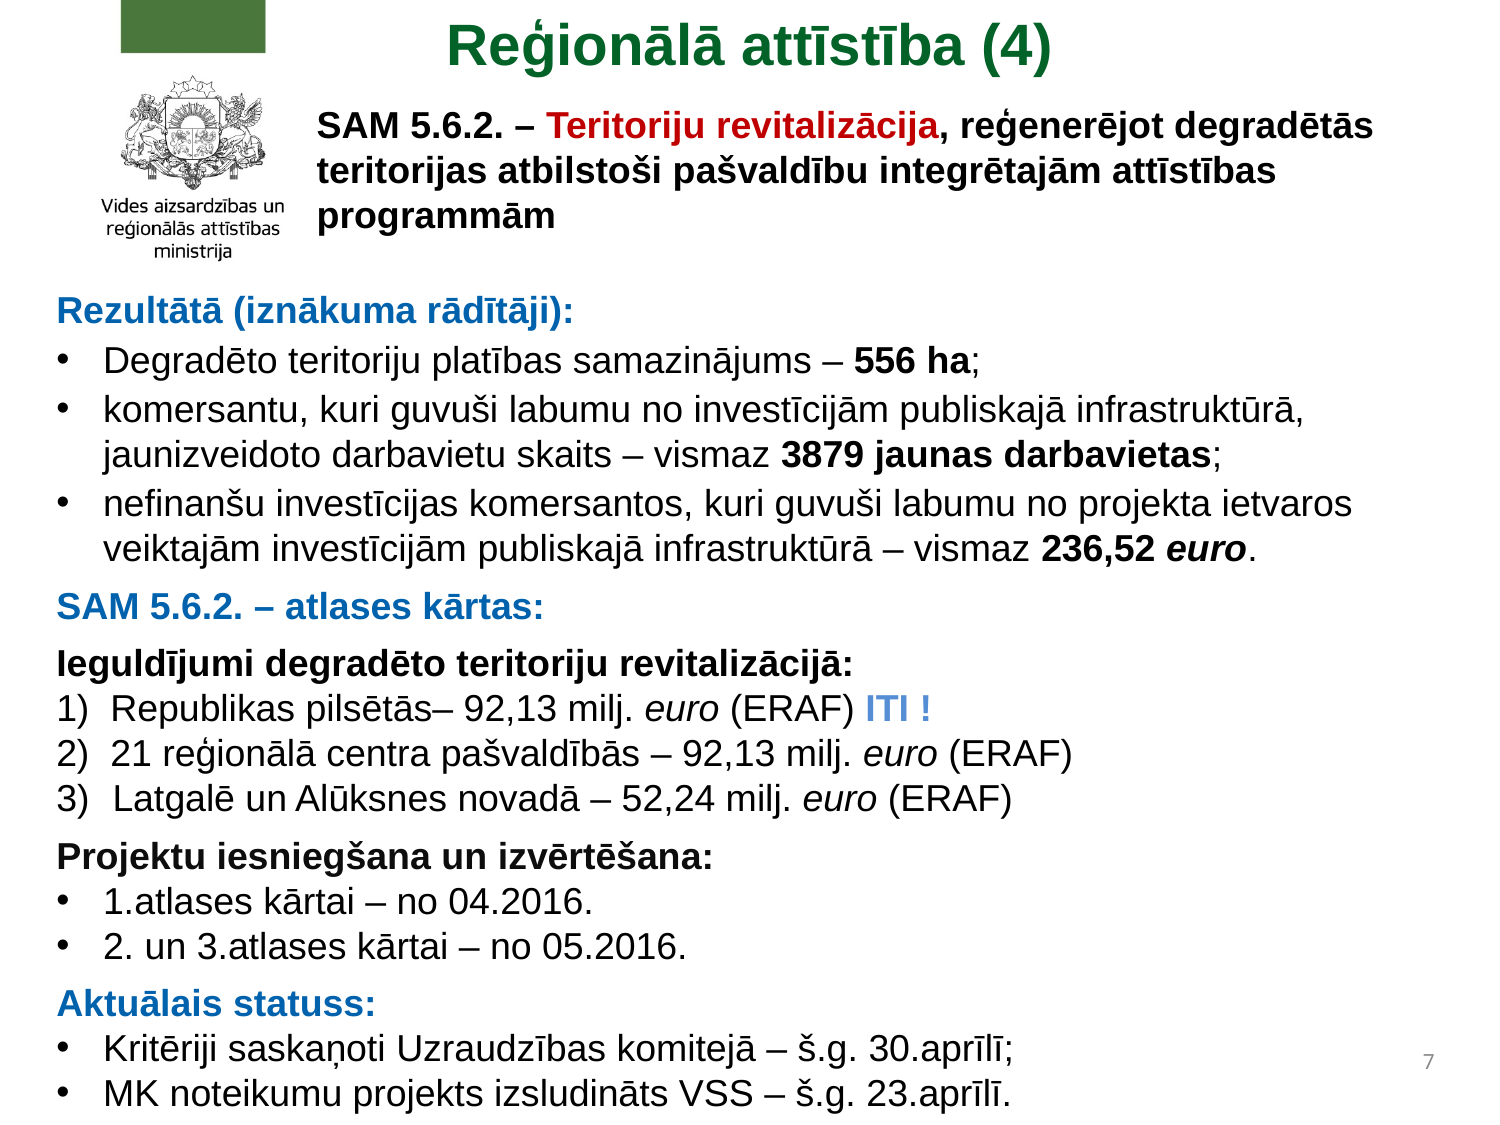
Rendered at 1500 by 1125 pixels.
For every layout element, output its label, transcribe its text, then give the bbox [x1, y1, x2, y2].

text_box SAM 5.6.2. – Teritoriju revitalizācija, reģenerējot degradētās teritorijas atbilstoši pašvaldību integrētajām attīstības programmām [301, 94, 1436, 339]
text_box Reģionālā attīstība (4) [0, 0, 1500, 95]
picture [48, 95, 301, 279]
text_box Rezultātā (iznākuma rādītāji): Degradēto teritoriju platības samazinājums – 556 ha; komersantu, kuri guvuši labumu no investīcijām publiskajā infrastruktūrā, jaunizveidoto darbavietu skaits – vismaz 3879 jaunas darbavietas; nefinanšu investīcijas komersantos, kuri guvuši labumu no projekta ietvaros veiktajām investīcijām publiskajā infrastruktūrā – vismaz 236,52 euro. SAM 5.6.2. – atlases kārtas: Ieguldījumi degradēto teritoriju revitalizācijā: 1) Republikas pilsētās– 92,13 milj. euro (ERAF) ITI ! 2) 21 reģionālā centra pašvaldībās – 92,13 milj. euro (ERAF) Latgalē un Alūksnes novadā – 52,24 milj. euro (ERAF) Projektu iesniegšana un izvērtēšana: 1.atlases kārtai – no 04.2016. 2. un 3.atlases kārtai – no 05.2016. Aktuālais statuss: Kritēriji saskaņoti Uzraudzības komitejā – š.g. 30.aprīlī; MK noteikumu projekts izsludināts VSS – š.g. 23.aprīlī. [41, 279, 1471, 1088]
